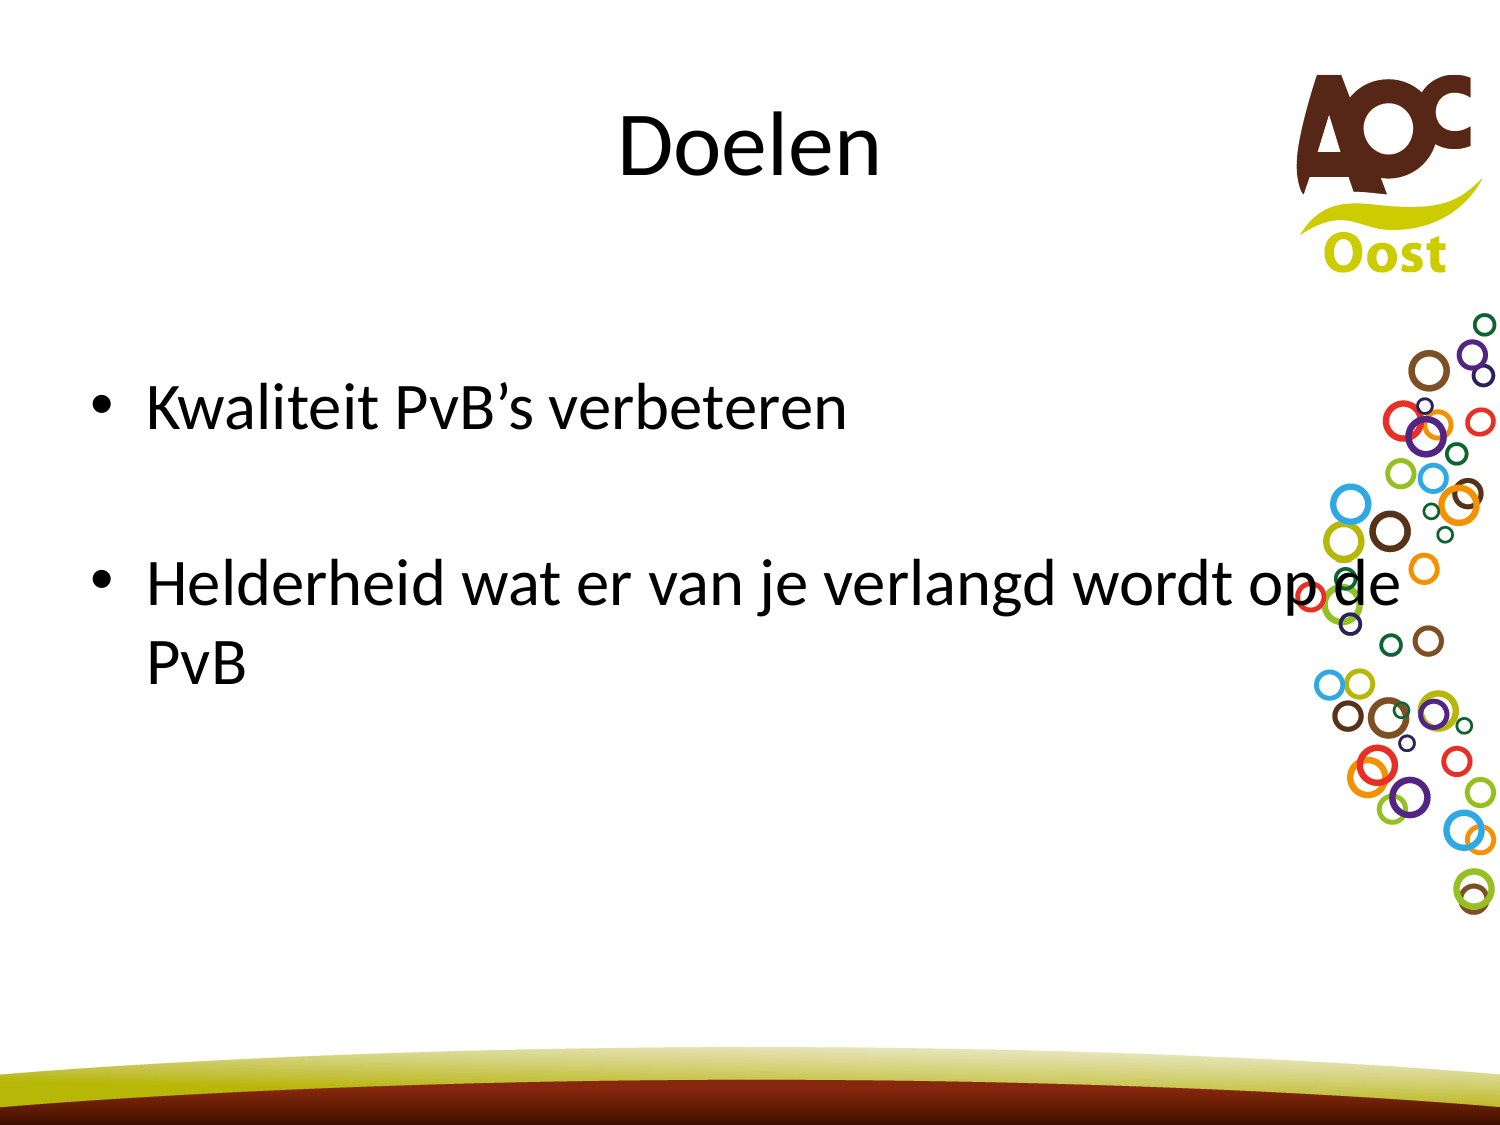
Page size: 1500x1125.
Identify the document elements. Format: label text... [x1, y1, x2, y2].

picture [0, 0, 1500, 1125]
list Kwaliteit PvB’s verbeteren Helderheid wat er van je verlangd wordt op de PvB [75, 262, 1425, 1005]
title Doelen [75, 45, 1425, 233]
